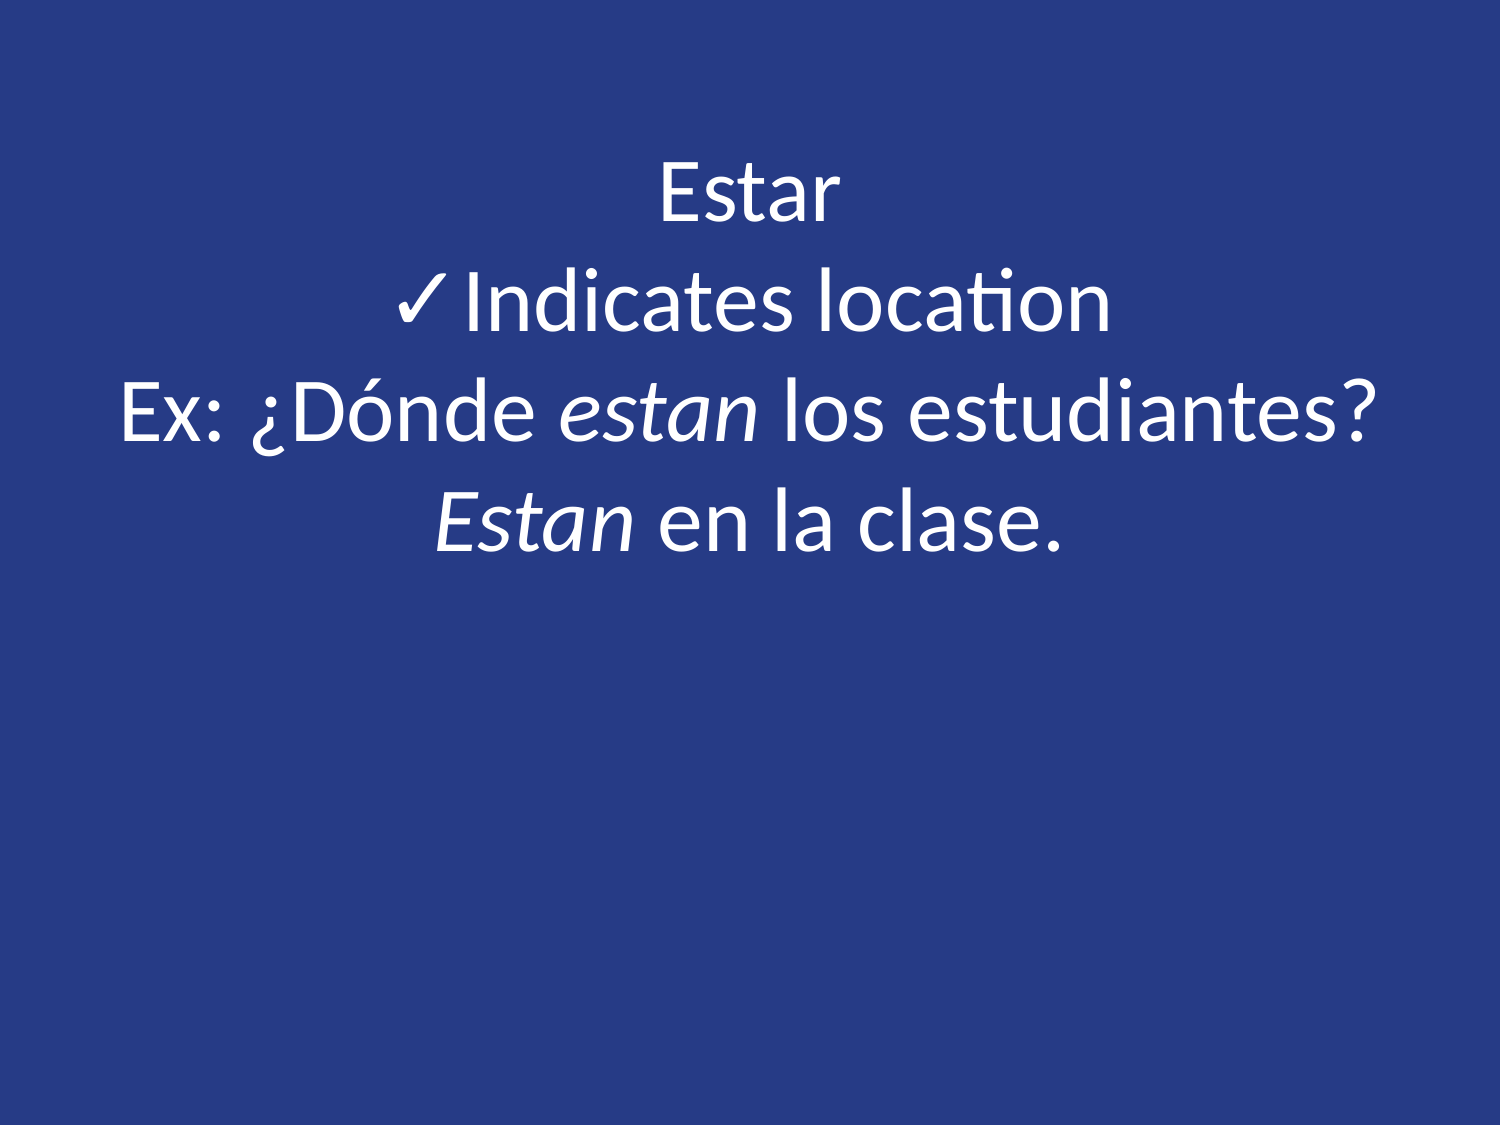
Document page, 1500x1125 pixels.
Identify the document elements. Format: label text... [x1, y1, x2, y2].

title Estar ✓Indicates location Ex: ¿Dónde estan los estudiantes? Estan en la clase. [75, 45, 1425, 765]
